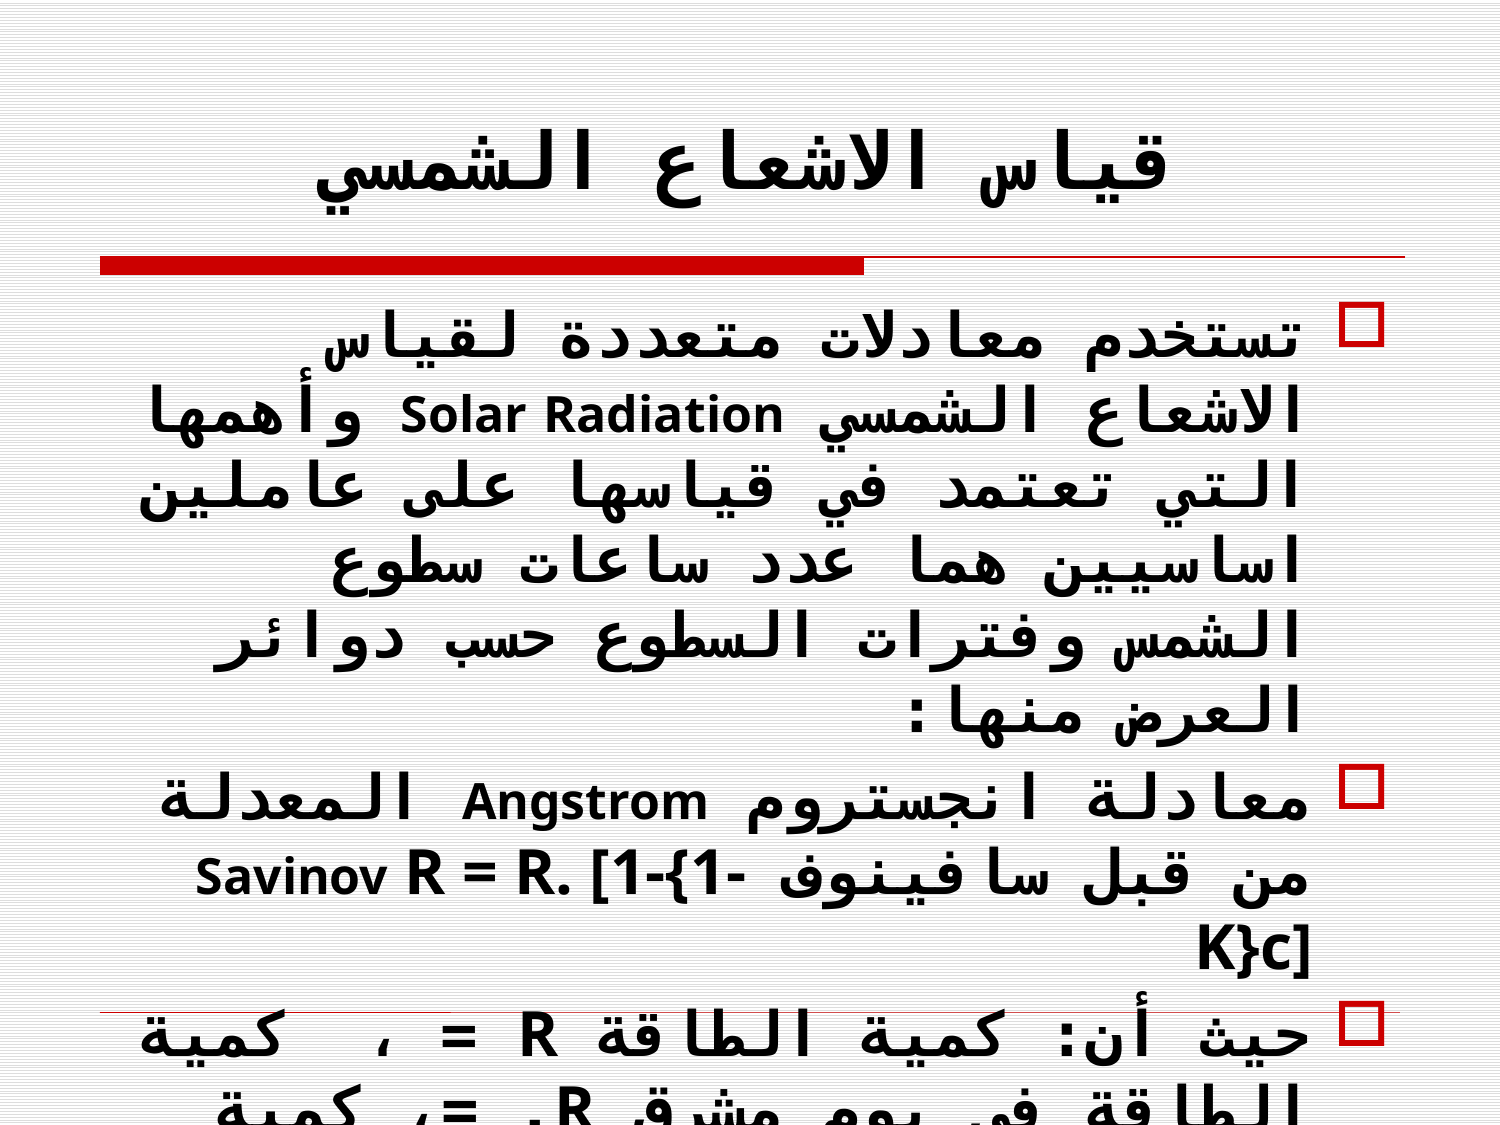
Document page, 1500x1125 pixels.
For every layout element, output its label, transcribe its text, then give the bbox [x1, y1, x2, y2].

list تستخدم معادلات متعددة لقياس الاشعاع الشمسي Solar Radiation وأهمها التي تعتمد في قياسها على عاملين اساسيين هما عدد ساعات سطوع الشمس وفترات السطوع حسب دوائر العرض منها: معادلة انجستروم Angstrom المعدلة من قبل سافينوف Savinov R = R. [1-{1-K}c] حيث أن: كمية الطاقة R = ، كمية الطاقة في يوم مشرق R. =، كمية السحب مقاسة بالأعشار C، Kمعامل ثابت تبعاً لدوائر العرض. [92, 287, 1406, 1000]
title قياس الاشعاع الشمسي [94, 50, 1407, 213]
